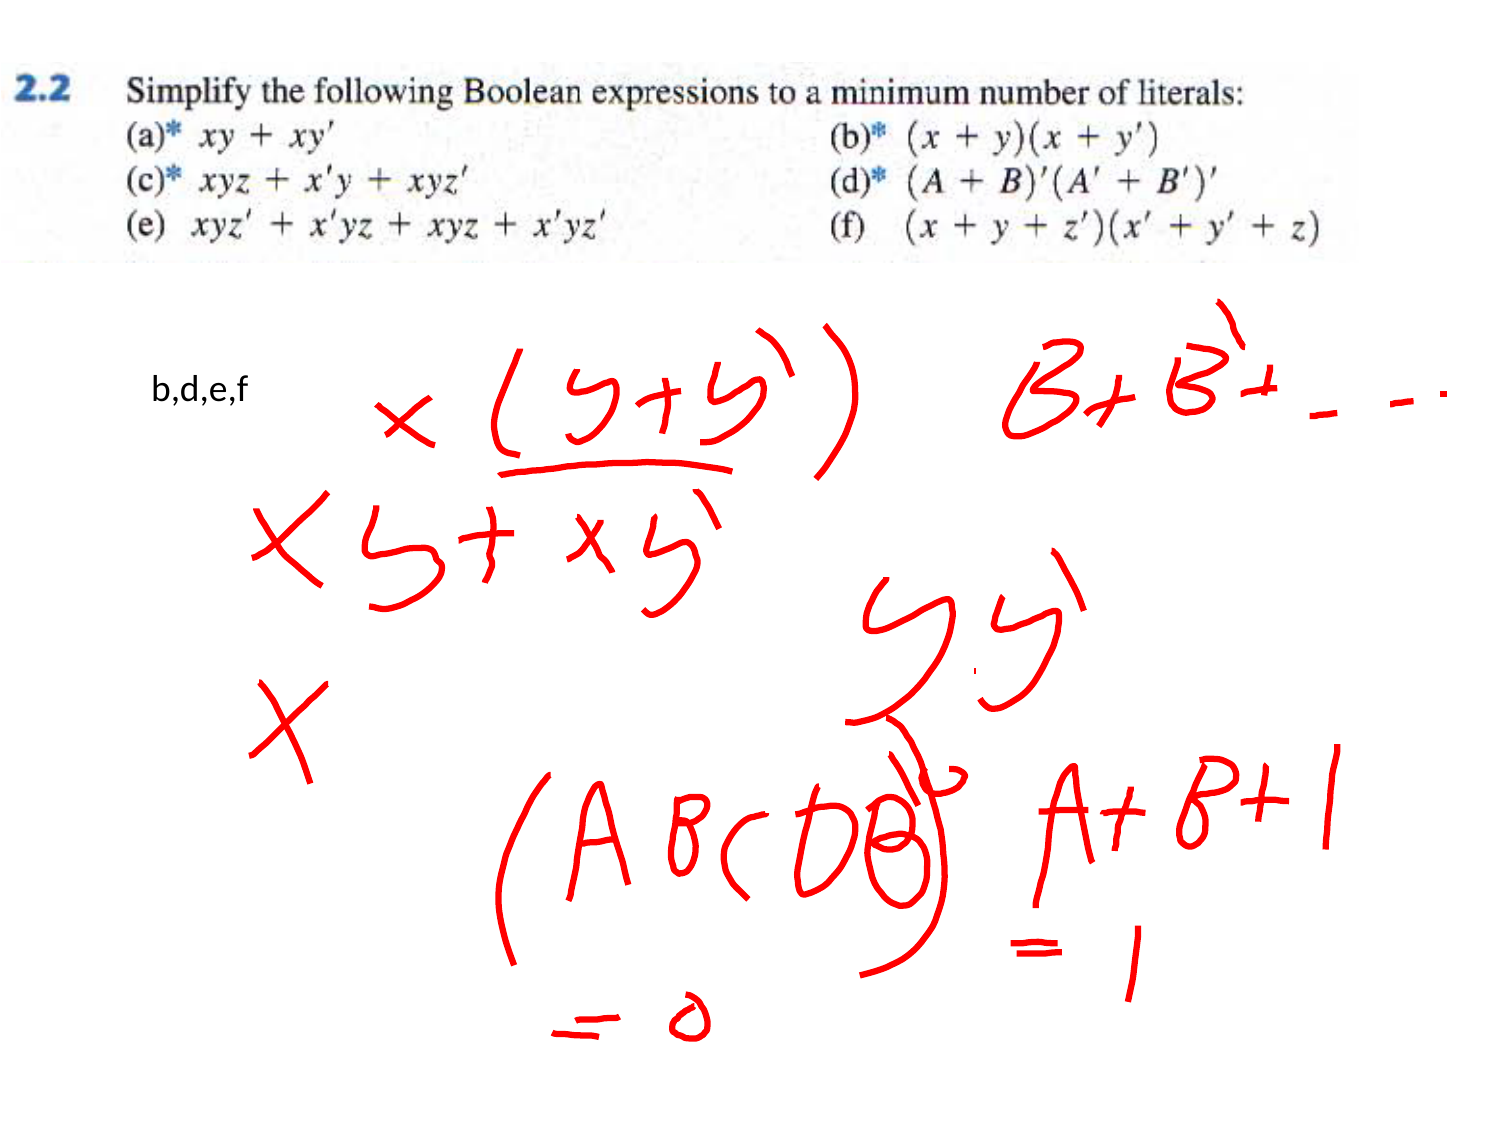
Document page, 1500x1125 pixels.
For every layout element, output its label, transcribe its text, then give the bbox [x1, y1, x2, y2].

text_box b,d,e,f [136, 356, 243, 416]
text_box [248, 301, 1448, 1039]
picture [0, 62, 1359, 263]
